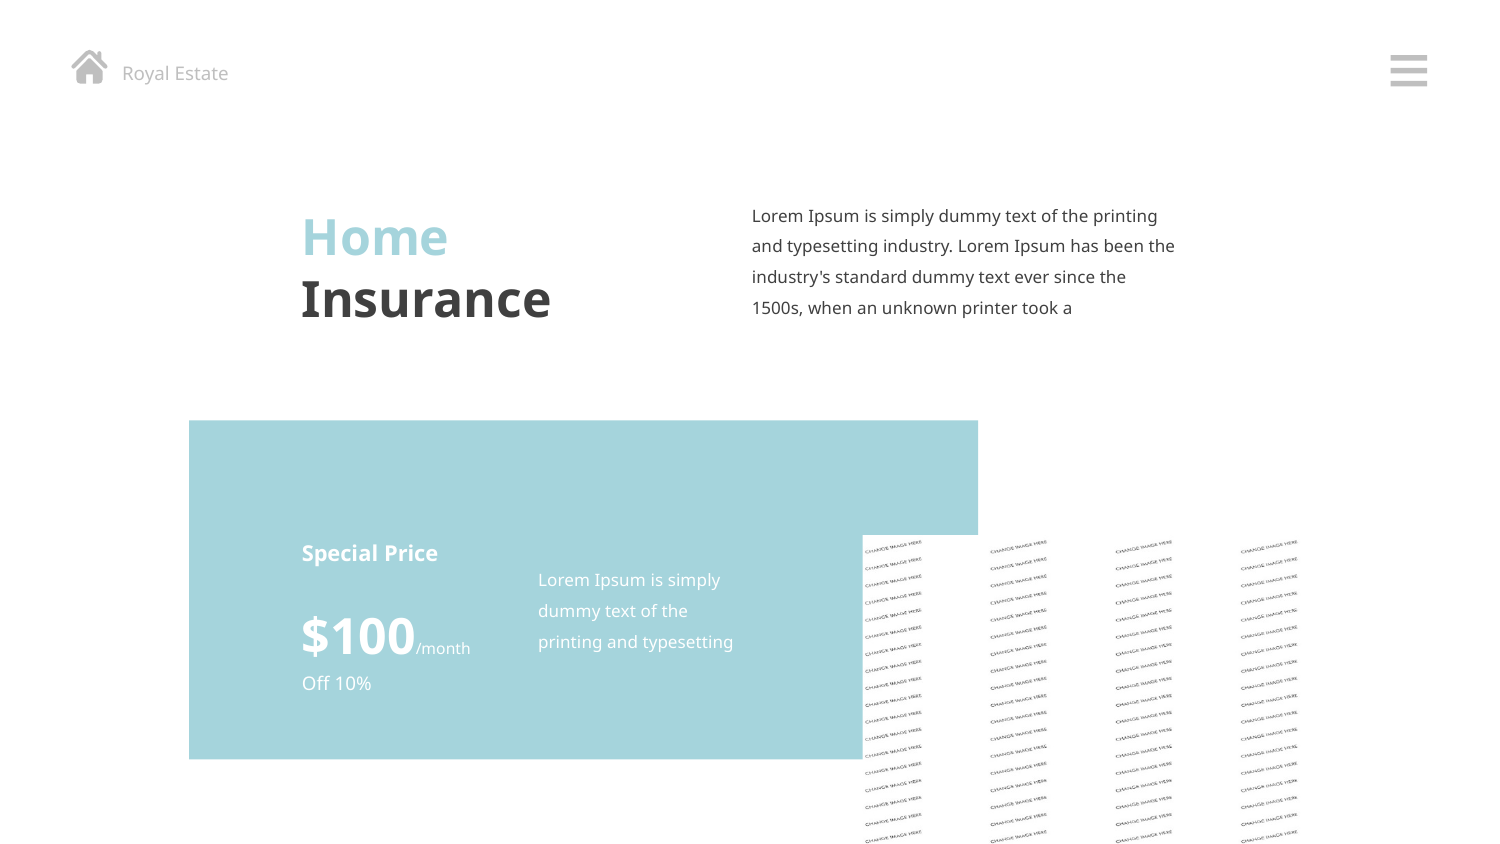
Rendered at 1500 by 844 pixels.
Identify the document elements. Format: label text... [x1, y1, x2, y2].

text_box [71, 49, 262, 92]
text_box Home Insurance [287, 195, 628, 335]
text_box Special Price [287, 519, 461, 566]
text_box Lorem Ipsum is simply dummy text of the printing and typesetting [523, 551, 757, 660]
text_box Off 10% [287, 652, 461, 702]
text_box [1390, 55, 1428, 87]
picture [862, 535, 1314, 844]
text_box $100/month [287, 566, 519, 672]
text_box Lorem Ipsum is simply dummy text of the printing and typesetting industry. Lorem Ipsum has been the industry's standard dummy text ever since the 1500s, when an unknown printer took a [737, 187, 1196, 326]
